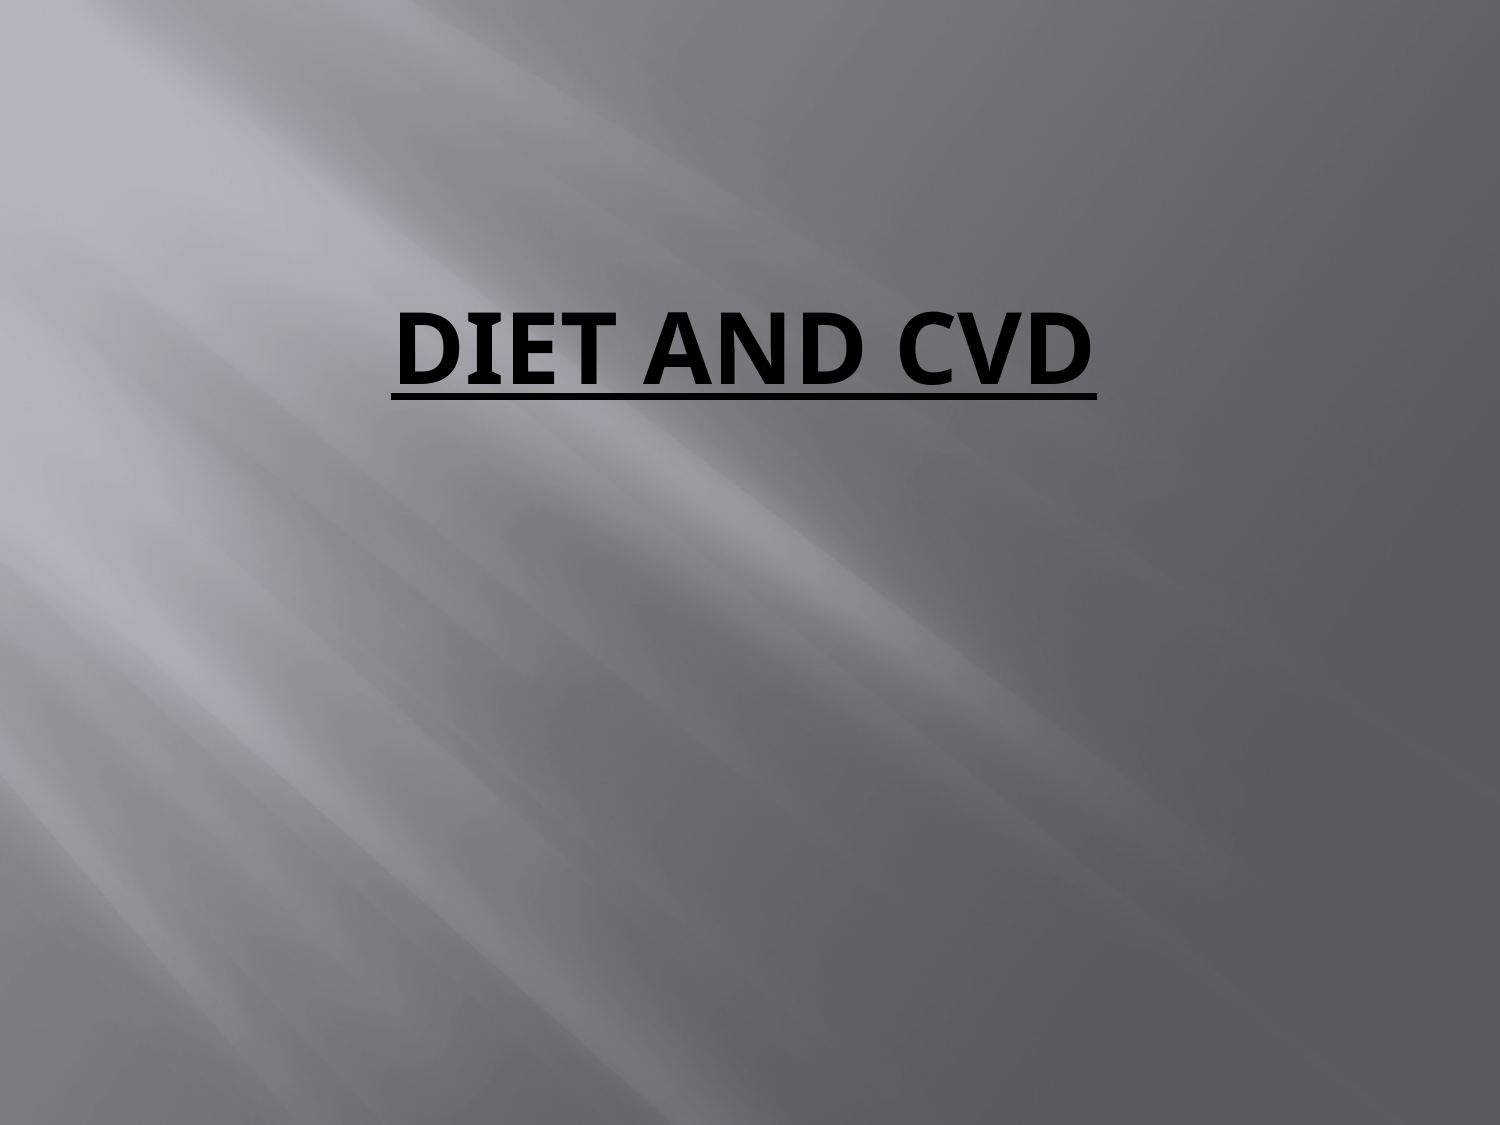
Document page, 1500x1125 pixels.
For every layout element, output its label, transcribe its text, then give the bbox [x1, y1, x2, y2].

title Diet and CVD [69, 224, 1420, 525]
